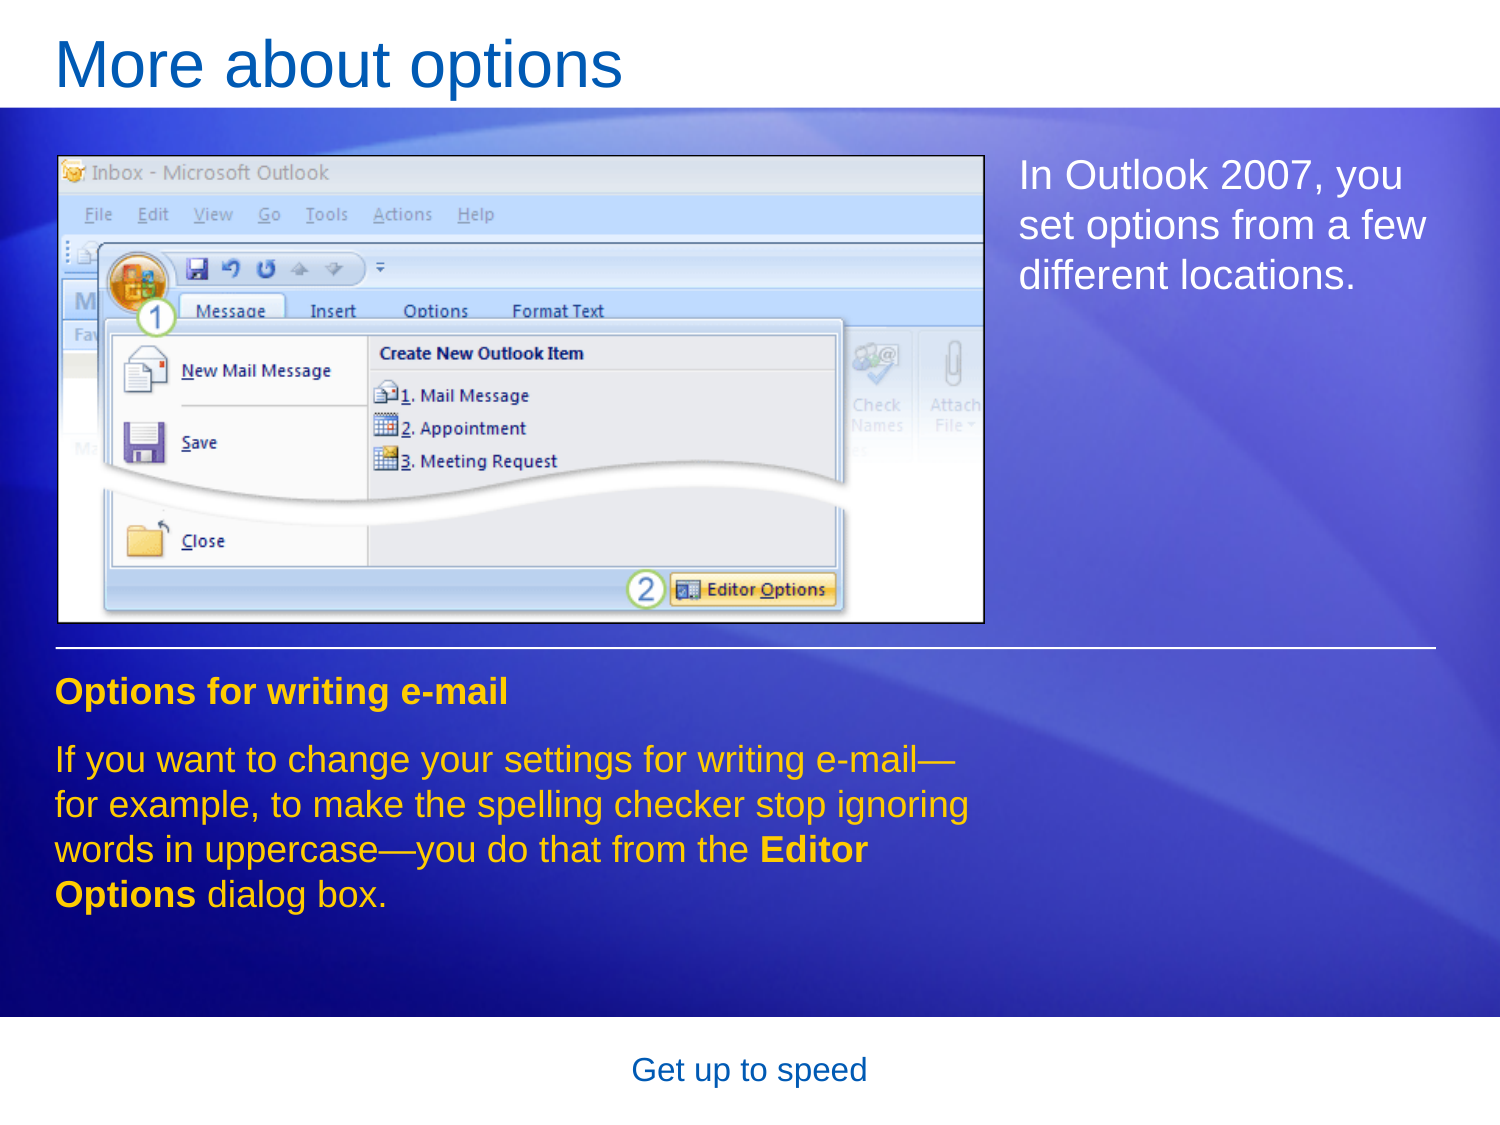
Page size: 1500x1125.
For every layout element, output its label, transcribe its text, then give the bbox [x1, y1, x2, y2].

title More about options [39, 10, 1500, 112]
text_box Options for writing e-mail If you want to change your settings for writing e-mail—for example, to make the spelling checker stop ignoring words in uppercase—you do that from the Editor Options dialog box. [39, 659, 1014, 981]
footer Get up to speed [445, 1016, 1055, 1096]
text_box In Outlook 2007, you set options from a few different locations. [1003, 140, 1454, 594]
picture [0, 108, 1500, 1017]
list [57, 155, 985, 624]
